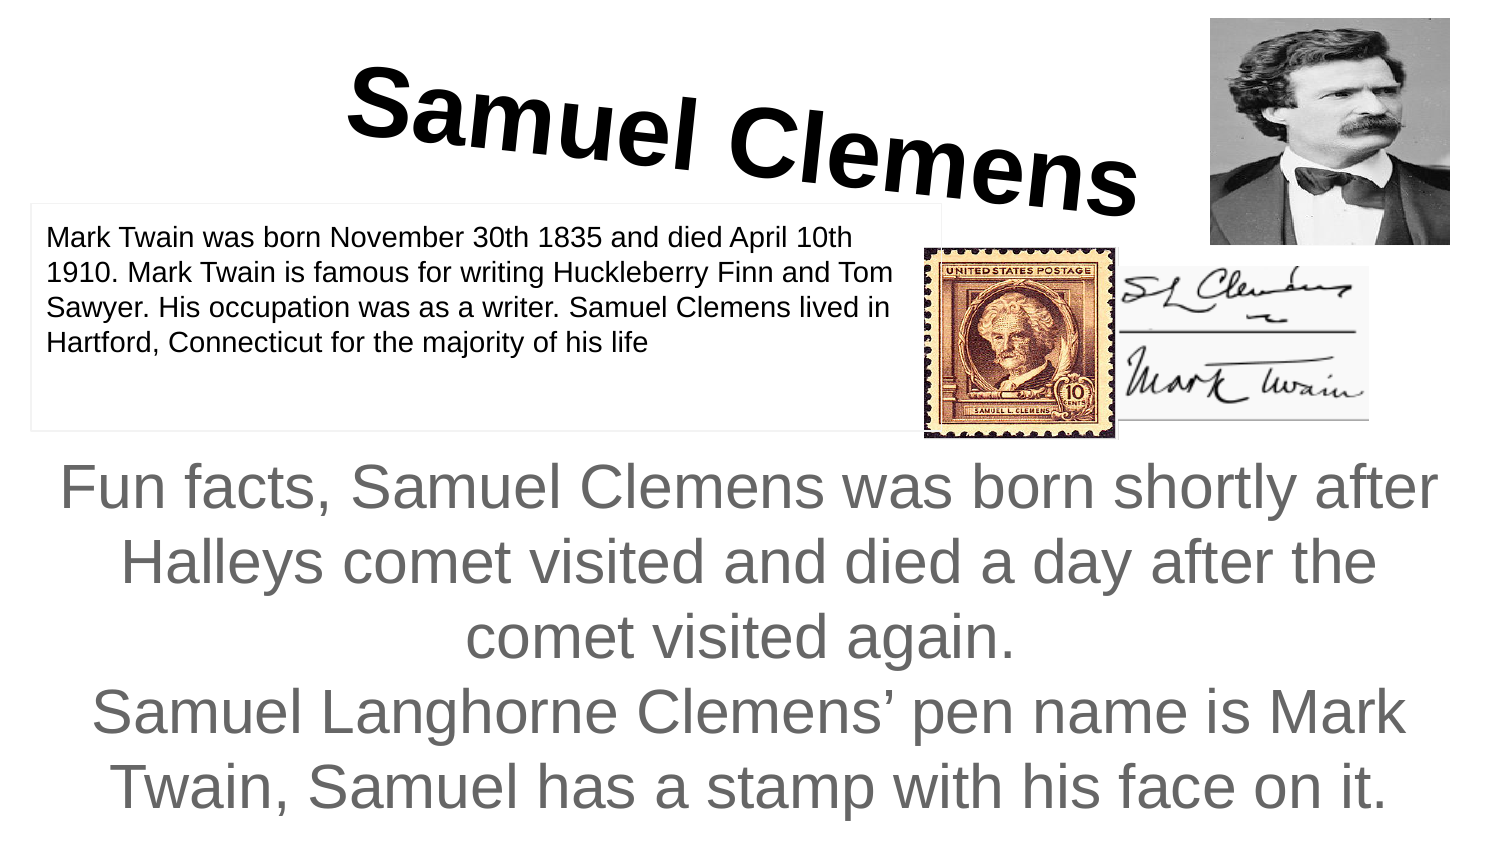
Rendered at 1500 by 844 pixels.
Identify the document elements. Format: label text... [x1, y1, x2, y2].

subtitle Fun facts, Samuel Clemens was born shortly after Halleys comet visited and died a day after the comet visited again. Samuel Langhorne Clemens’ pen name is Mark Twain, Samuel has a stamp with his face on it. [12, 431, 1488, 595]
title Samuel Clemens [31, 18, 1397, 281]
picture [1210, 18, 1451, 247]
picture [924, 247, 1369, 440]
text_box Mark Twain was born November 30th 1835 and died April 10th 1910. Mark Twain is famous for writing Huckleberry Finn and Tom Sawyer. His occupation was as a writer. Samuel Clemens lived in Hartford, Connecticut for the majority of his life [31, 203, 942, 431]
